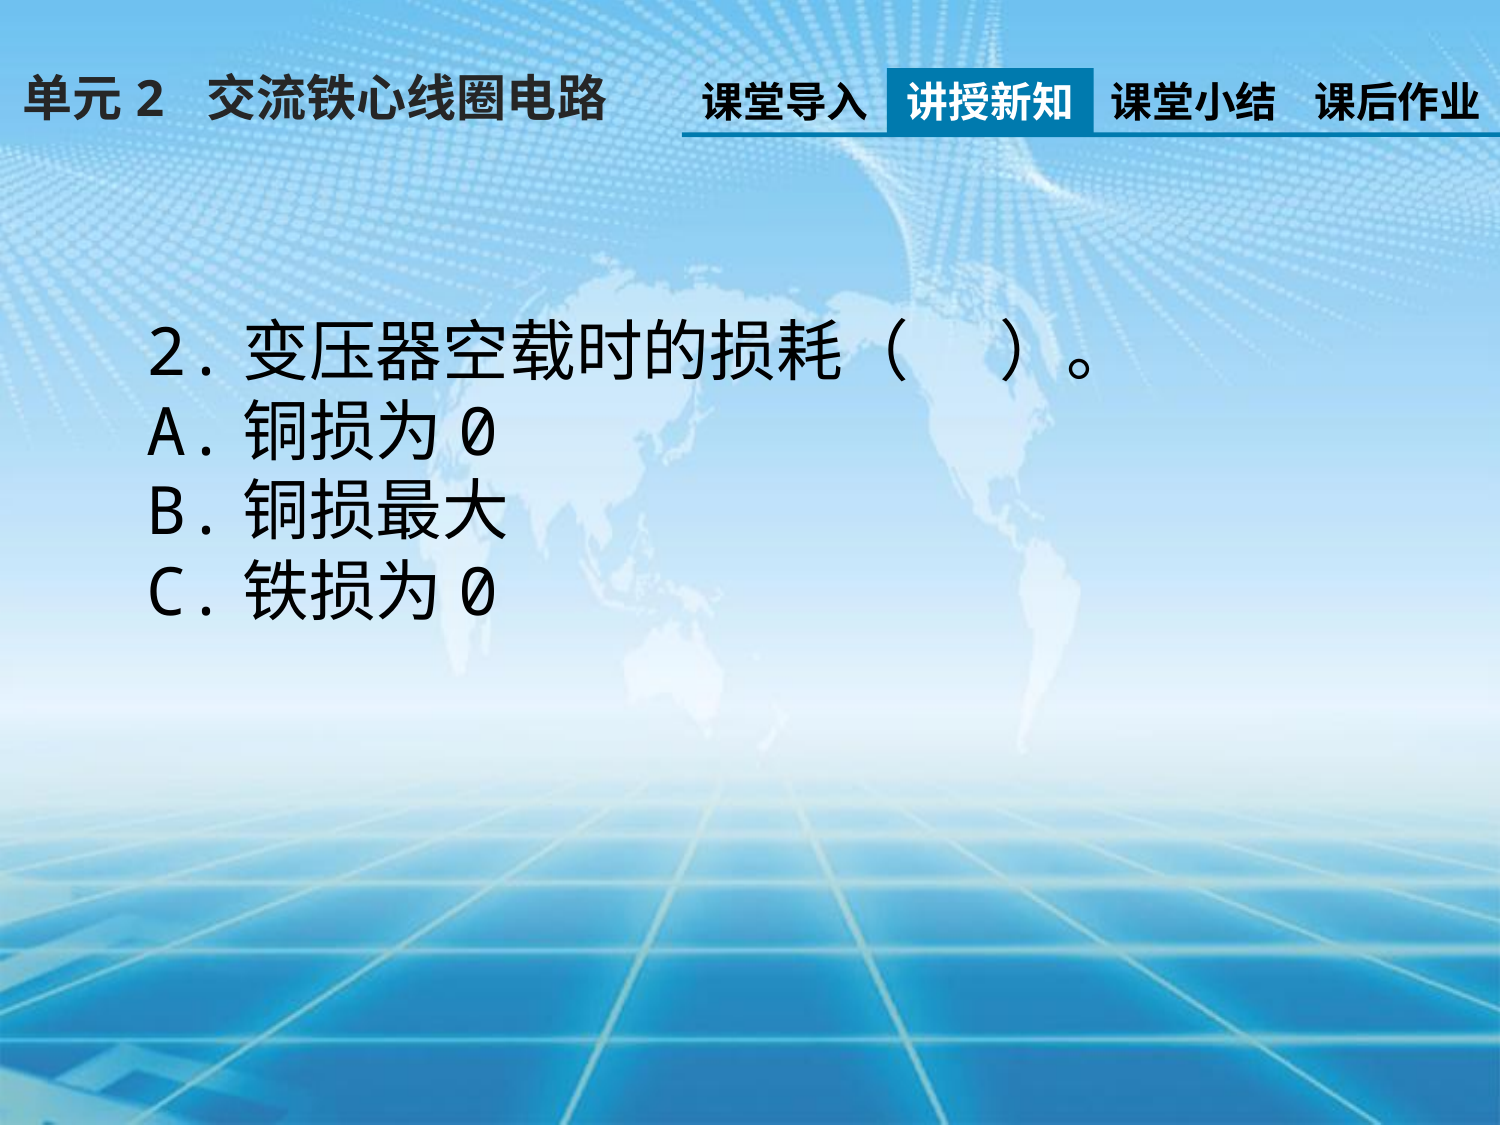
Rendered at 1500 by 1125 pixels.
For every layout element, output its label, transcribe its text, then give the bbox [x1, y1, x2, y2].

text_box 2.变压器空载时的损耗（ ）。 A.铜损为0 B.铜损最大 C.铁损为0 [131, 301, 1149, 636]
picture [0, 0, 1500, 1125]
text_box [8, 59, 1500, 135]
